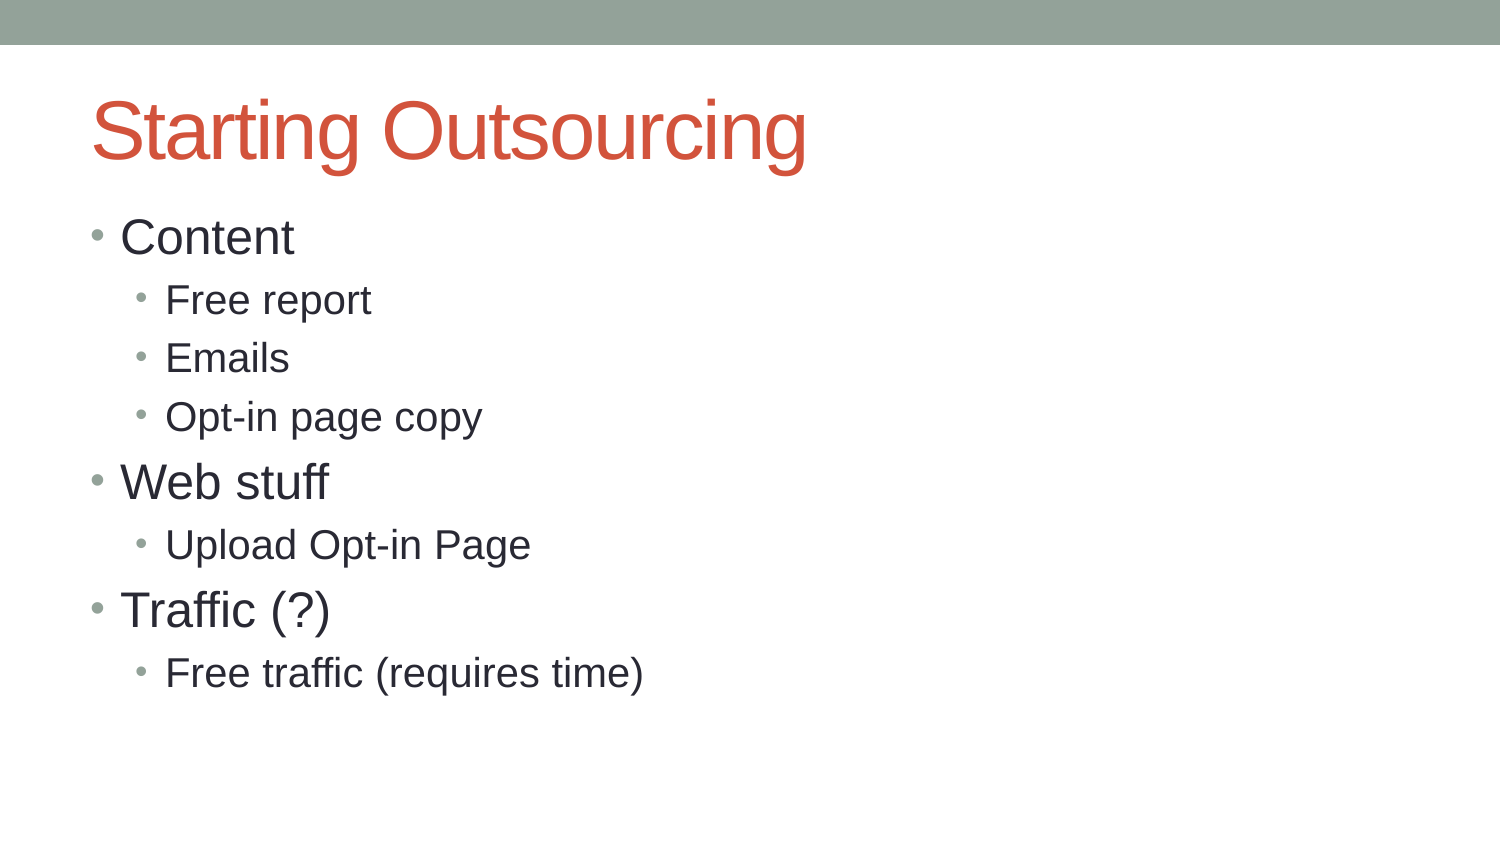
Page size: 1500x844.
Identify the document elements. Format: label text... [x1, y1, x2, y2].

title Starting Outsourcing [75, 65, 1425, 188]
list Content Free report Emails Opt-in page copy Web stuff Upload Opt-in Page Traffic (?) Free traffic (requires time) [75, 196, 1425, 797]
